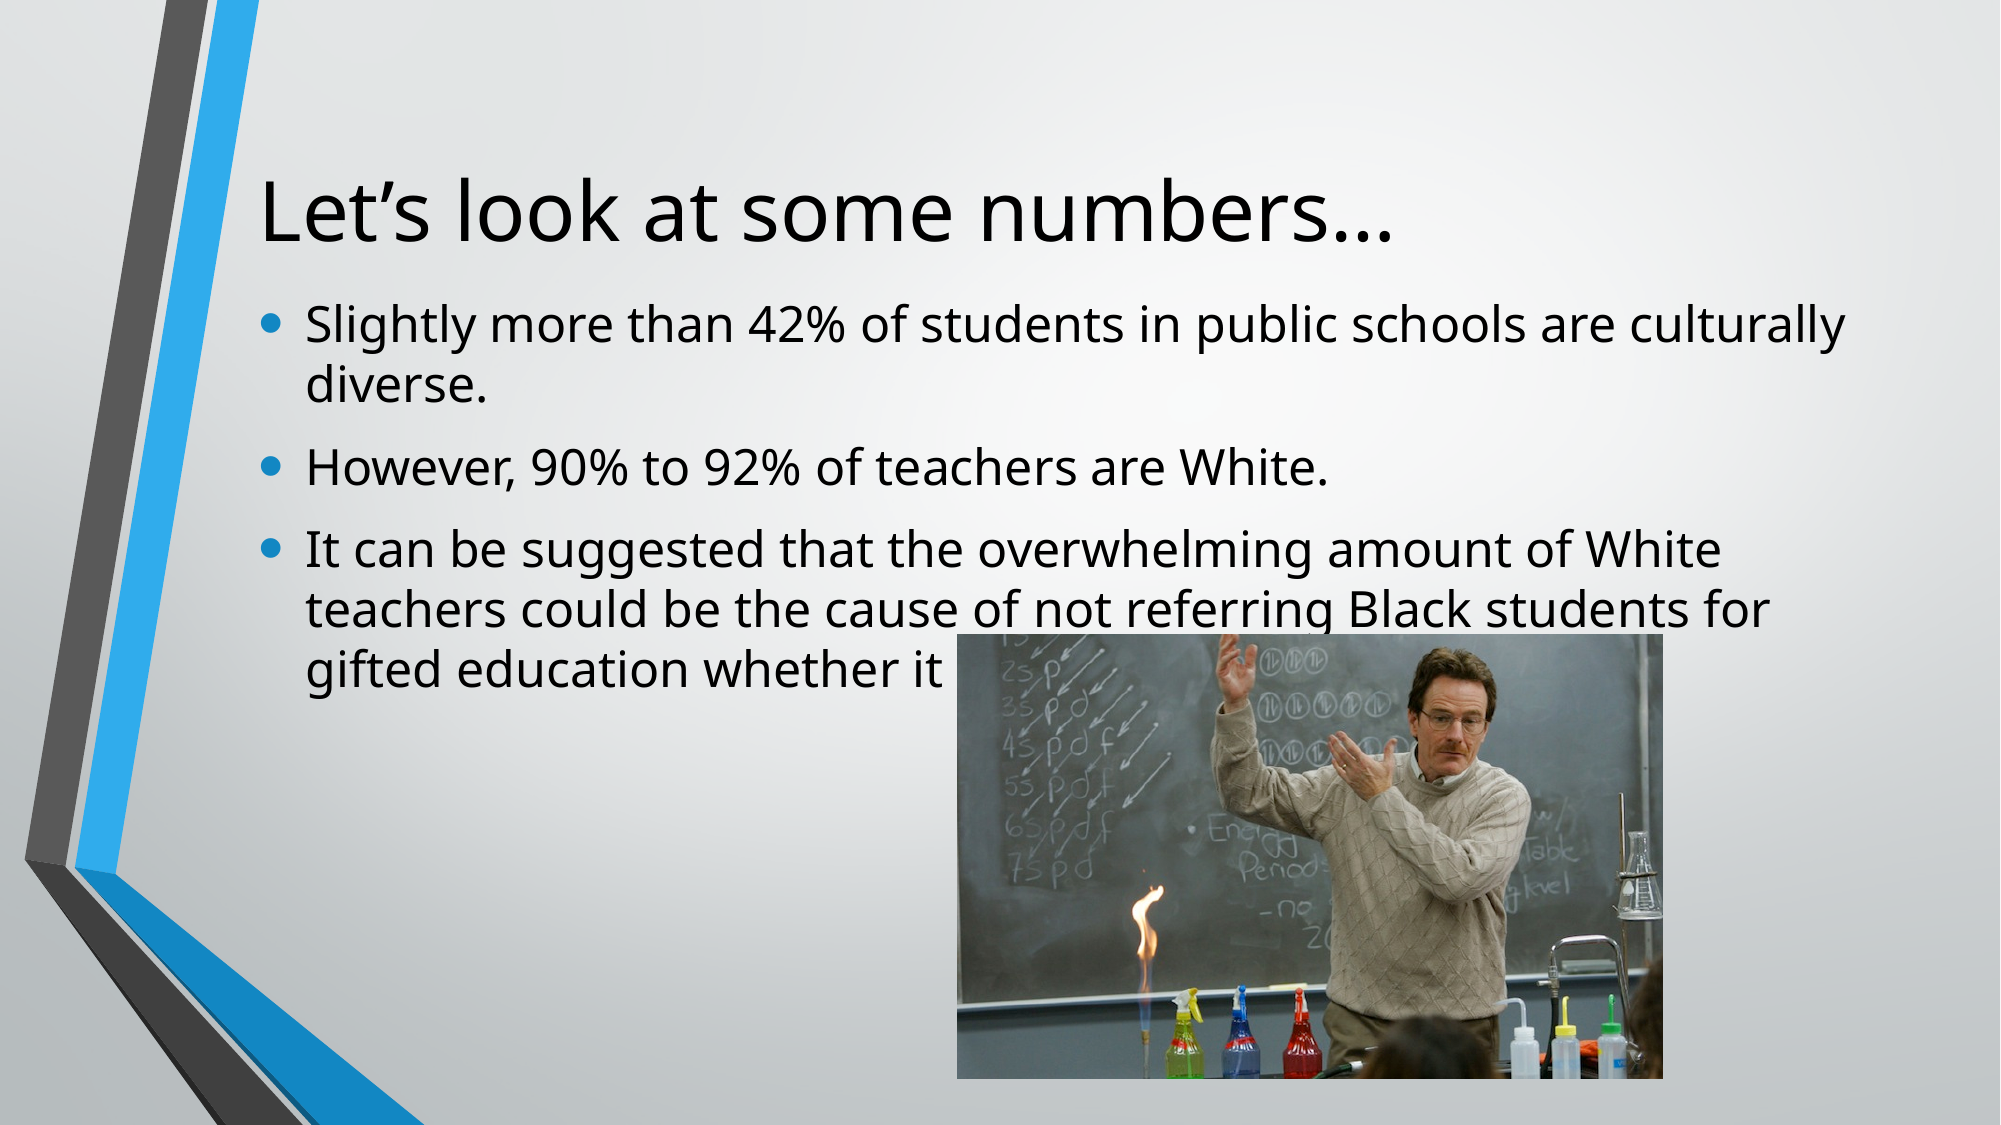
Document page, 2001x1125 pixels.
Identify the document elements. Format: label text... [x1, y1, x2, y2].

picture [956, 634, 1663, 1079]
list Slightly more than 42% of students in public schools are culturally diverse. However, 90% to 92% of teachers are White. It can be suggested that the overwhelming amount of White teachers could be the cause of not referring Black students for gifted education whether it be intentional or not. [243, 276, 1887, 714]
title Let’s look at some numbers… [243, 112, 1887, 276]
